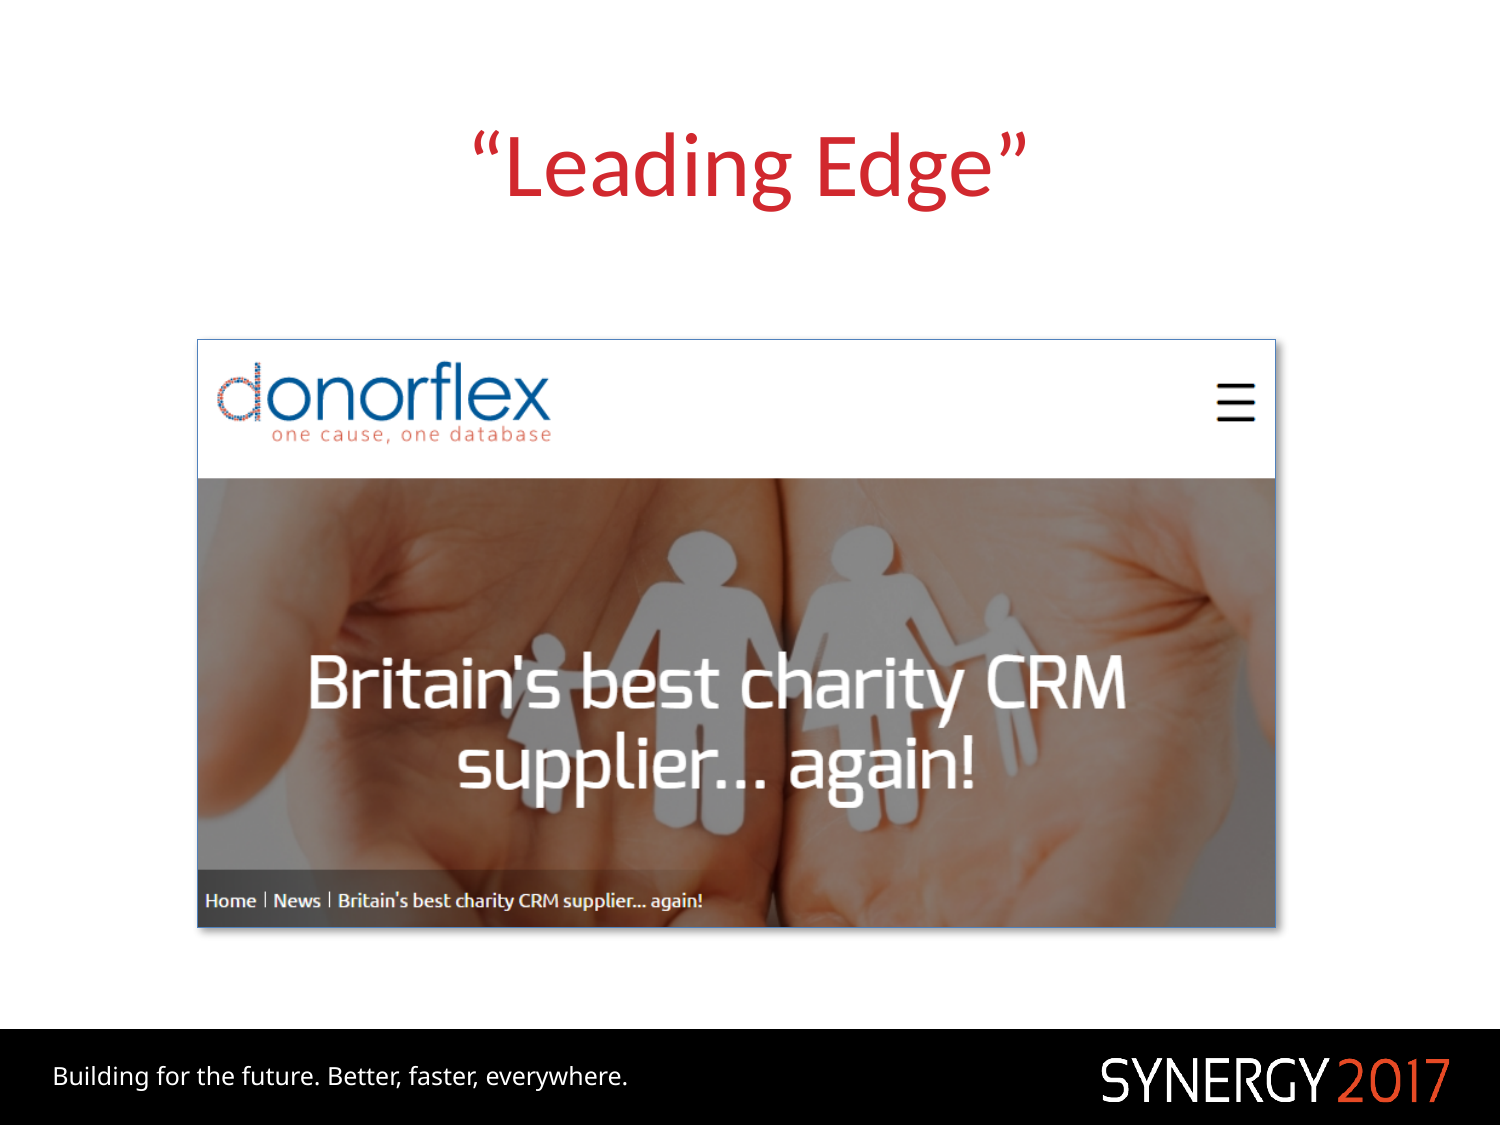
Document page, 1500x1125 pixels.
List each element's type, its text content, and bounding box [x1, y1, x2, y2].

title “Leading Edge” [75, 66, 1425, 254]
picture [1087, 1042, 1463, 1118]
list [75, 262, 1425, 1005]
picture [197, 339, 1276, 928]
